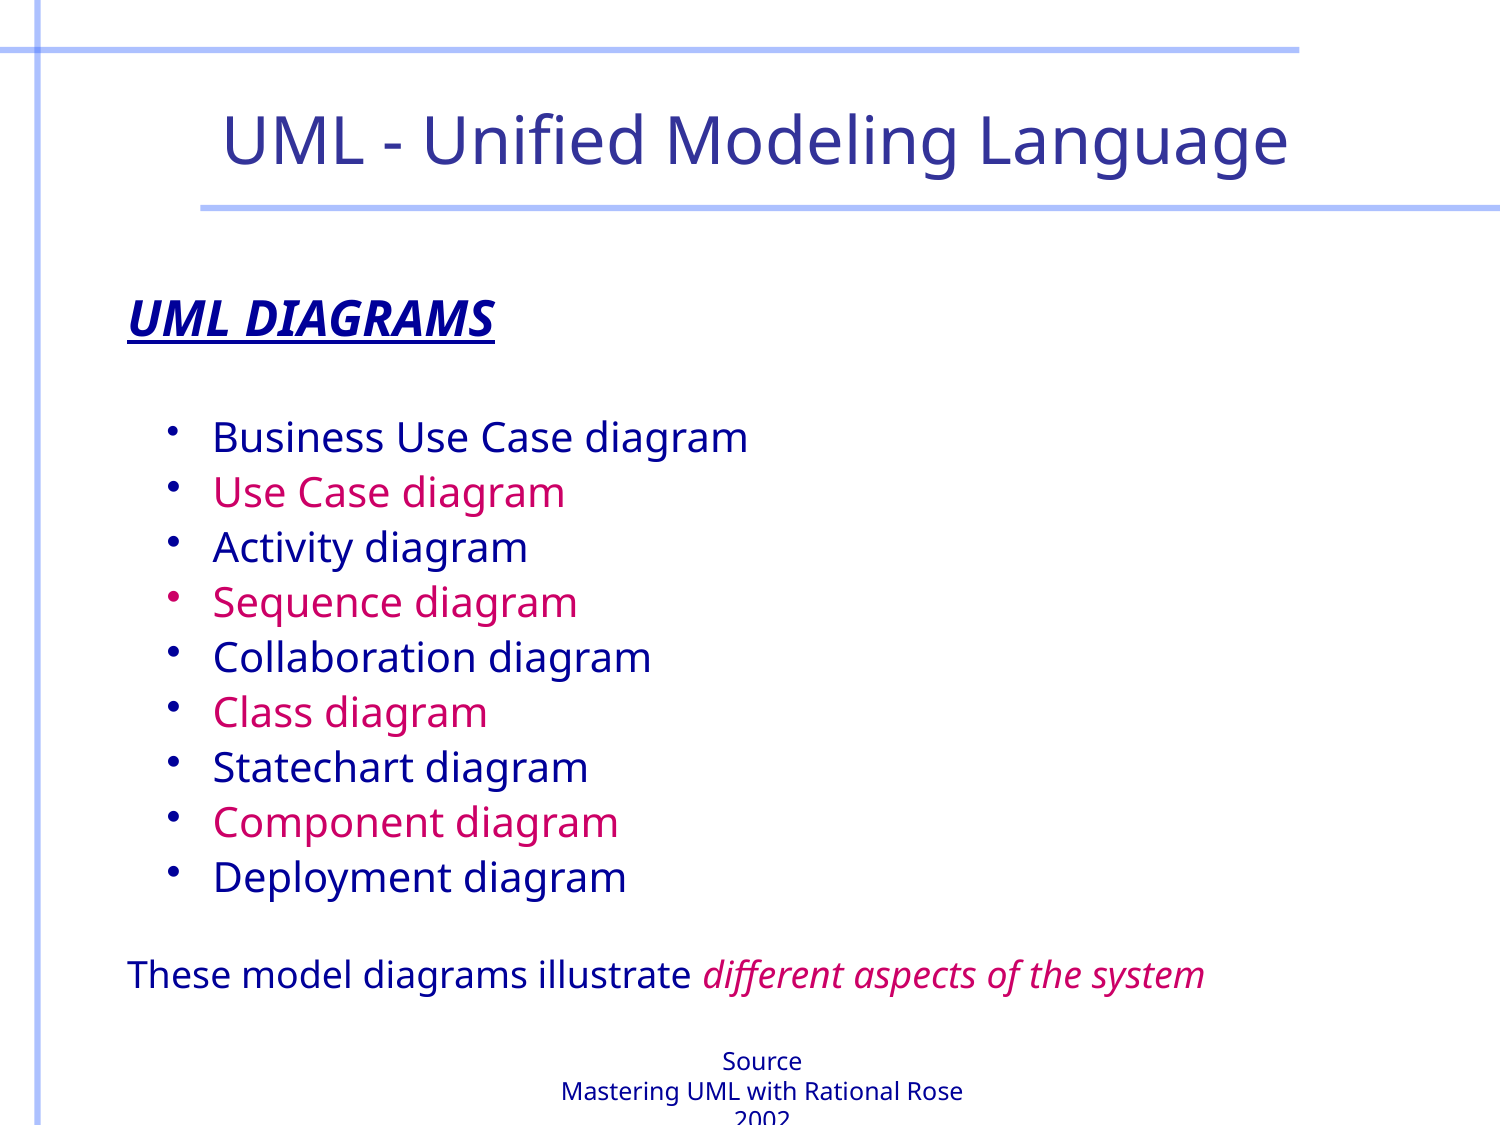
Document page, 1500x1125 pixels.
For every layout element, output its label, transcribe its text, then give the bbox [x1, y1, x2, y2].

text_box UML DIAGRAMS Business Use Case diagram Use Case diagram Activity diagram Sequence diagram Collaboration diagram Class diagram Statechart diagram Component diagram Deployment diagram These model diagrams illustrate different aspects of the system [112, 278, 1388, 1004]
footer Source Mastering UML with Rational Rose 2002 [524, 1037, 1001, 1103]
text_box UML - Unified Modeling Language [206, 90, 1436, 185]
